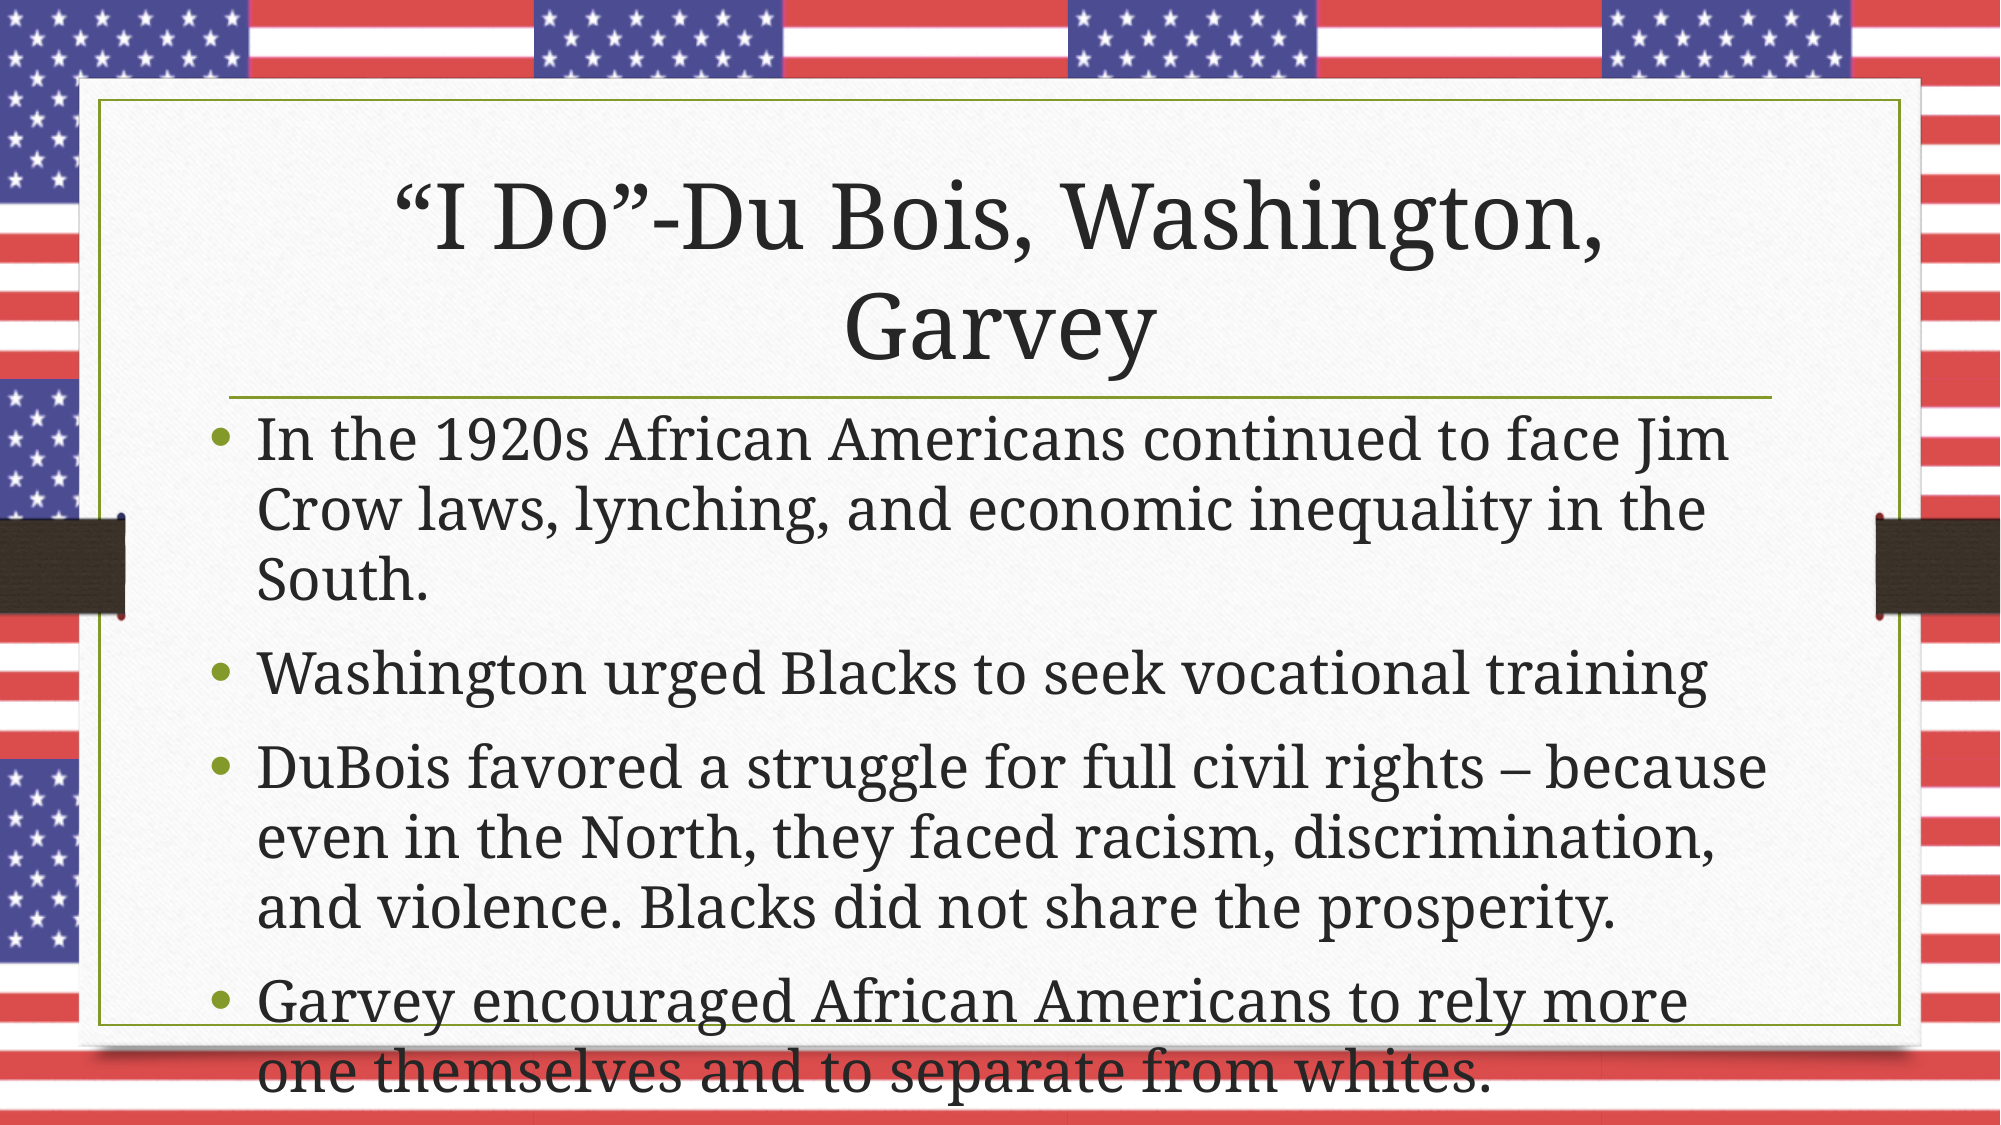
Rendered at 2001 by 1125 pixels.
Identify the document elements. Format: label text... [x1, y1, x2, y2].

picture [0, 0, 2001, 1125]
list In the 1920s African Americans continued to face Jim Crow laws, lynching, and economic inequality in the South. Washington urged Blacks to seek vocational training DuBois favored a struggle for full civil rights – because even in the North, they faced racism, discrimination, and violence. Blacks did not share the prosperity. Garvey encouraged African Americans to rely more one themselves and to separate from whites. [194, 394, 1806, 1014]
title “I Do”-Du Bois, Washington, Garvey [212, 161, 1788, 375]
